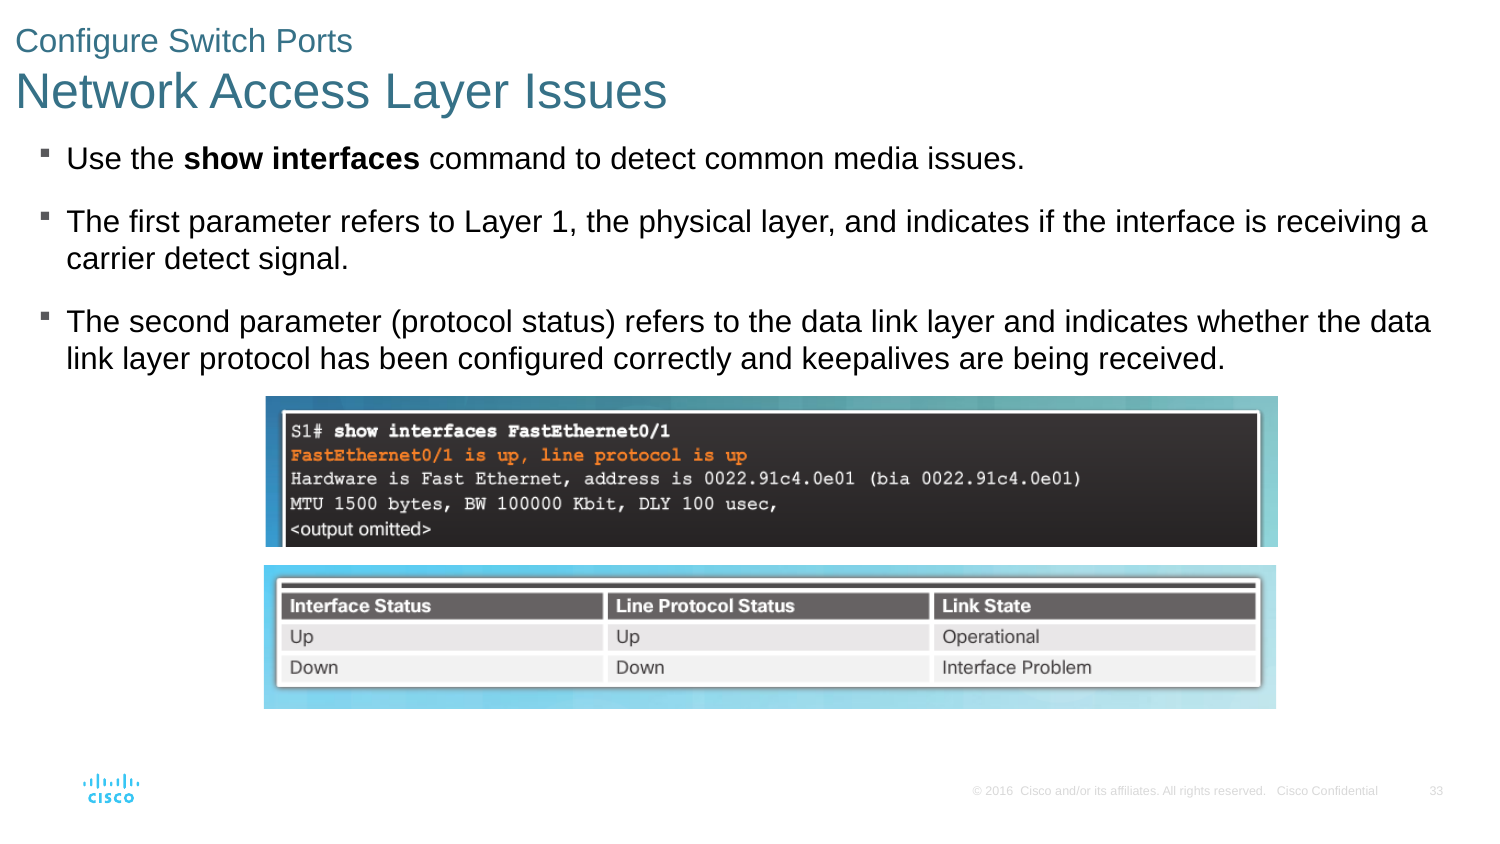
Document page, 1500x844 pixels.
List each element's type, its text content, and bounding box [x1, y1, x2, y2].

title Configure Switch Ports Network Access Layer Issues [0, 6, 1500, 131]
picture [265, 395, 1279, 547]
picture [263, 565, 1277, 709]
list Use the show interfaces command to detect common media issues. The first parameter refers to Layer 1, the physical layer, and indicates if the interface is receiving a carrier detect signal. The second parameter (protocol status) refers to the data link layer and indicates whether the data link layer protocol has been configured correctly and keepalives are being received. [23, 131, 1476, 813]
